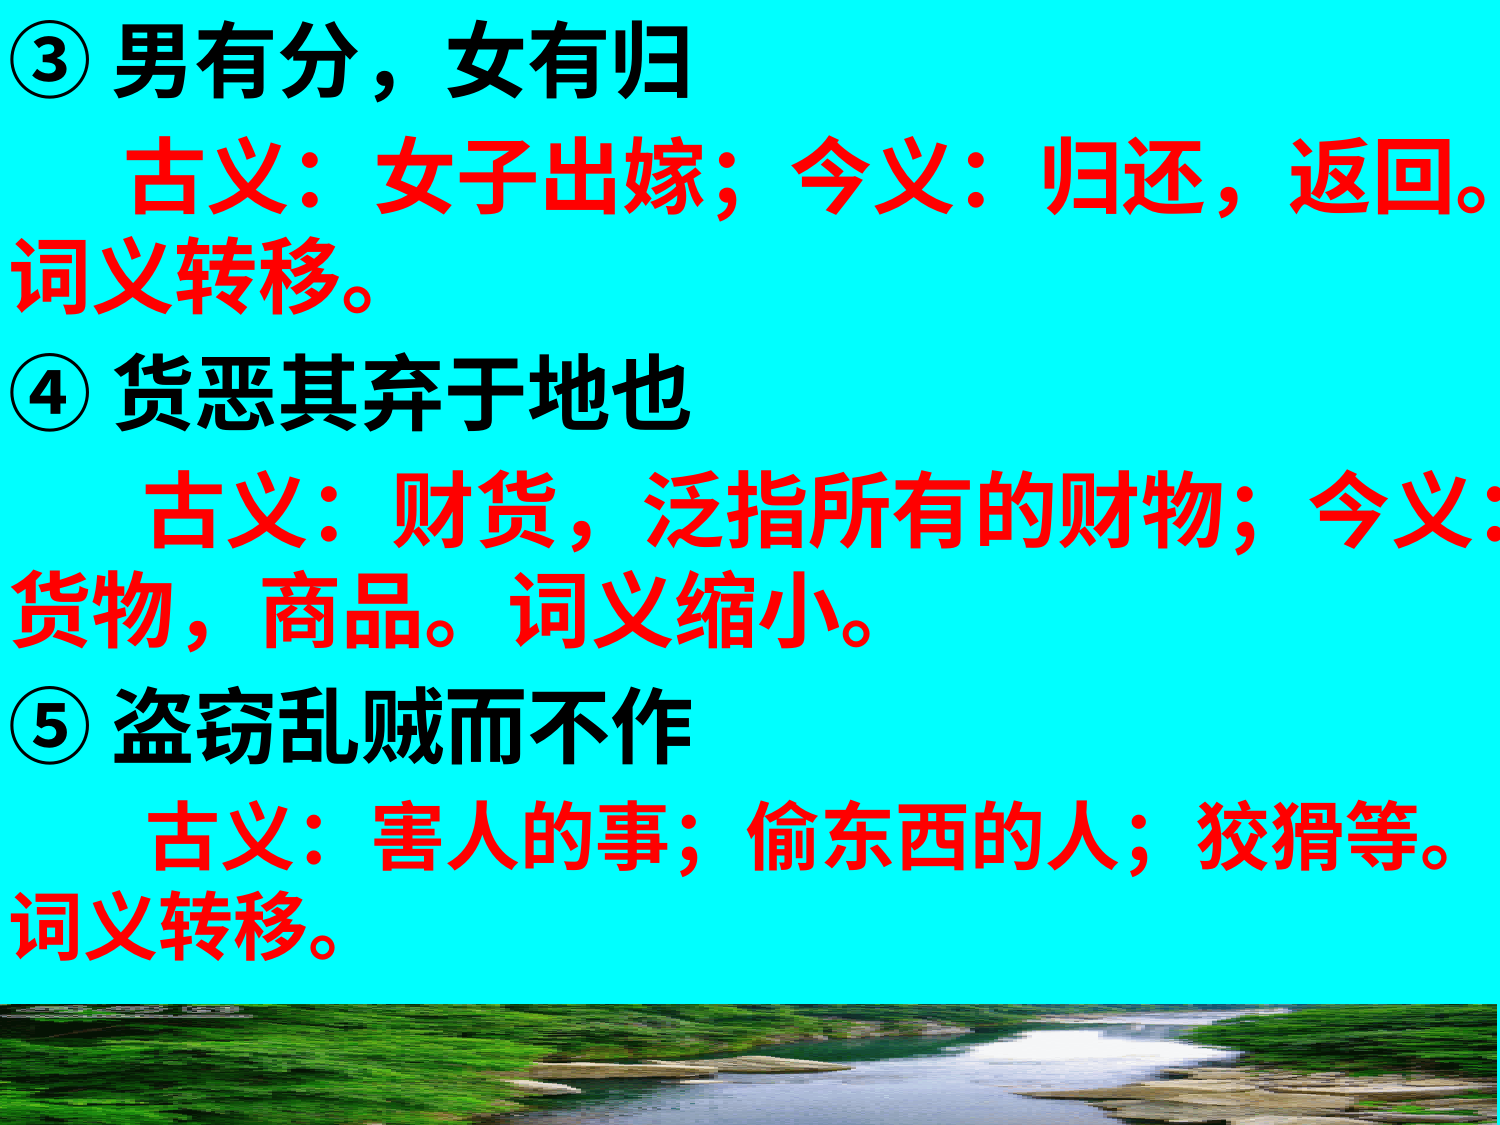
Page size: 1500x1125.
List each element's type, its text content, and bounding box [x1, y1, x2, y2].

list ③男有分，女有归 古义：女子出嫁；今义：归还，返回。词义转移。 ④货恶其弃于地也 古义：财货，泛指所有的财物；今义：货物，商品。词义缩小。 ⑤盗窃乱贼而不作 古义：害人的事；偷东西的人；狡猾等。词义转移。 [0, 0, 1497, 1004]
picture [0, 1004, 1497, 1125]
